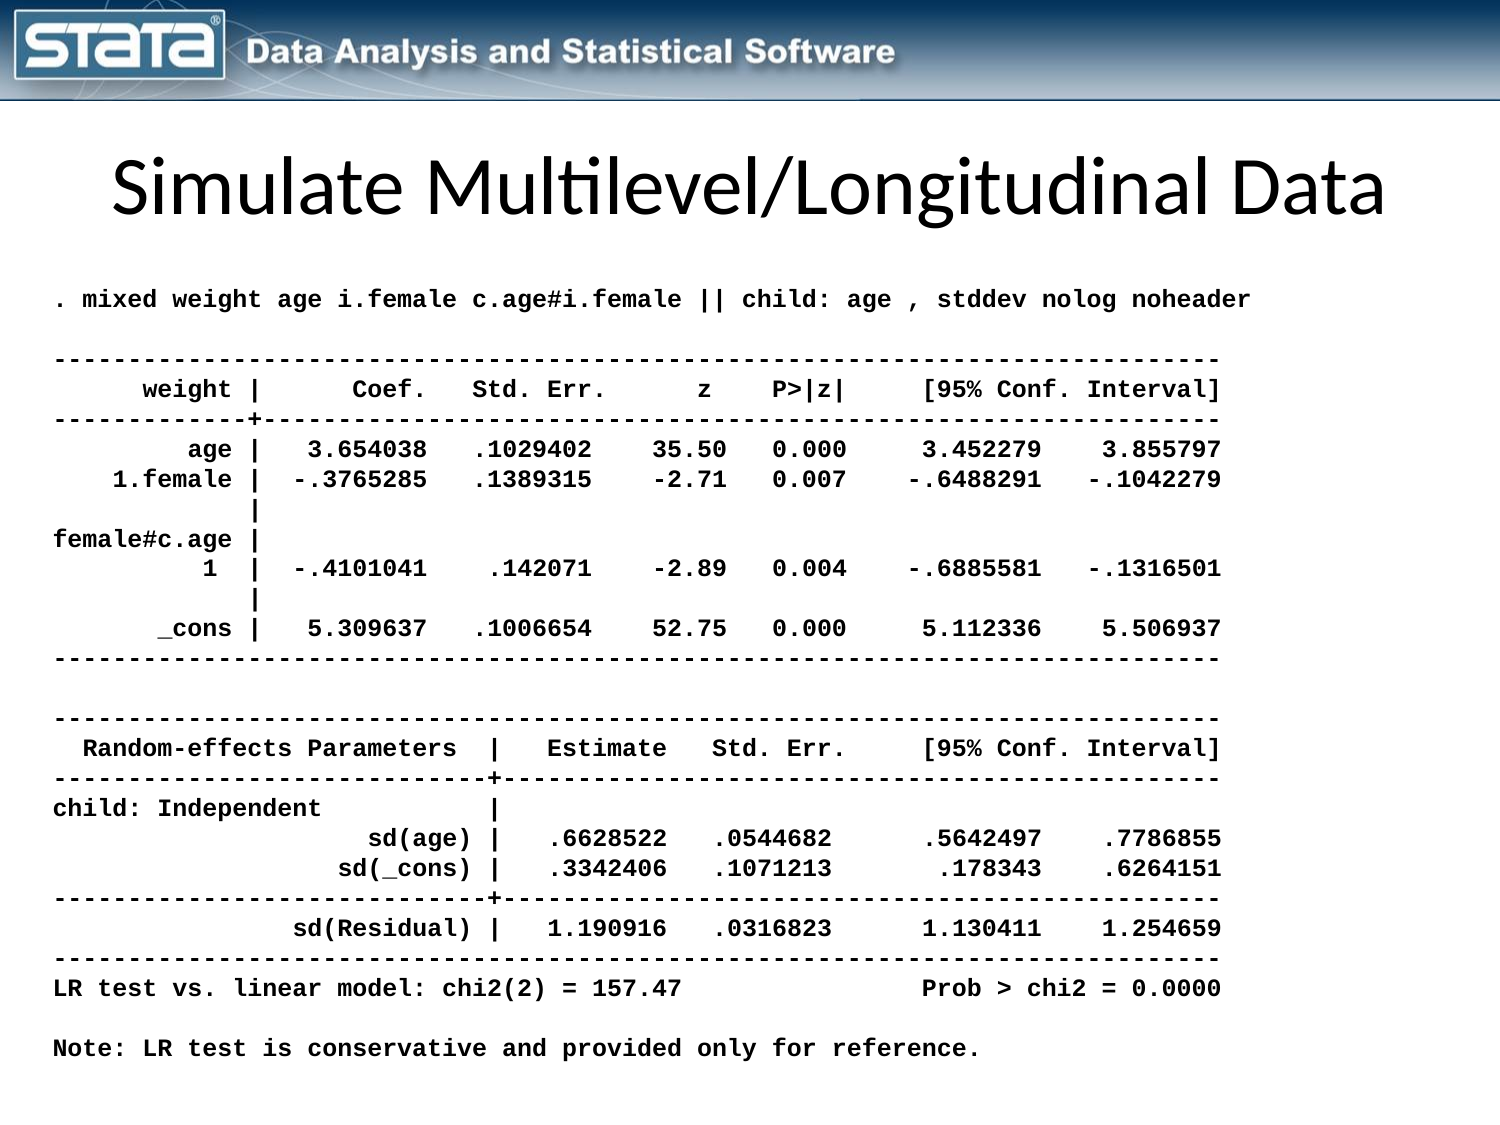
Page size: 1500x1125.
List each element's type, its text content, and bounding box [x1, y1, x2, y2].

title Simulate Multilevel/Longitudinal Data [0, 99, 1500, 263]
picture [0, 0, 1500, 99]
list . mixed weight age i.female c.age#i.female || child: age , stddev nolog noheader ------------------------------------------------------------------------------ weight | Coef. Std. Err. z P>|z| [95% Conf. Interval] -------------+---------------------------------------------------------------- age | 3.654038 .1029402 35.50 0.000 3.452279 3.855797 1.female | -.3765285 .1389315 -2.71 0.007 -.6488291 -.1042279 | female#c.age | 1 | -.4101041 .142071 -2.89 0.004 -.6885581 -.1316501 | _cons | 5.309637 .1006654 52.75 0.000 5.112336 5.506937 ------------------------------------------------------------------------------ ------------------------------------------------------------------------------ Random-effects Parameters | Estimate Std. Err. [95% Conf. Interval] -----------------------------+------------------------------------------------ child: Independent | sd(age) | .6628522 .0544682 .5642497 .7786855 sd(_cons) | .3342406 .1071213 .178343 .6264151 -----------------------------+------------------------------------------------ sd(Residual) | 1.190916 .0316823 1.130411 1.254659 ------------------------------------------------------------------------------ LR test vs. linear model: chi2(2) = 157.47 Prob > chi2 = 0.0000 Note: LR test is conservative and provided only for reference. [37, 275, 1382, 1025]
